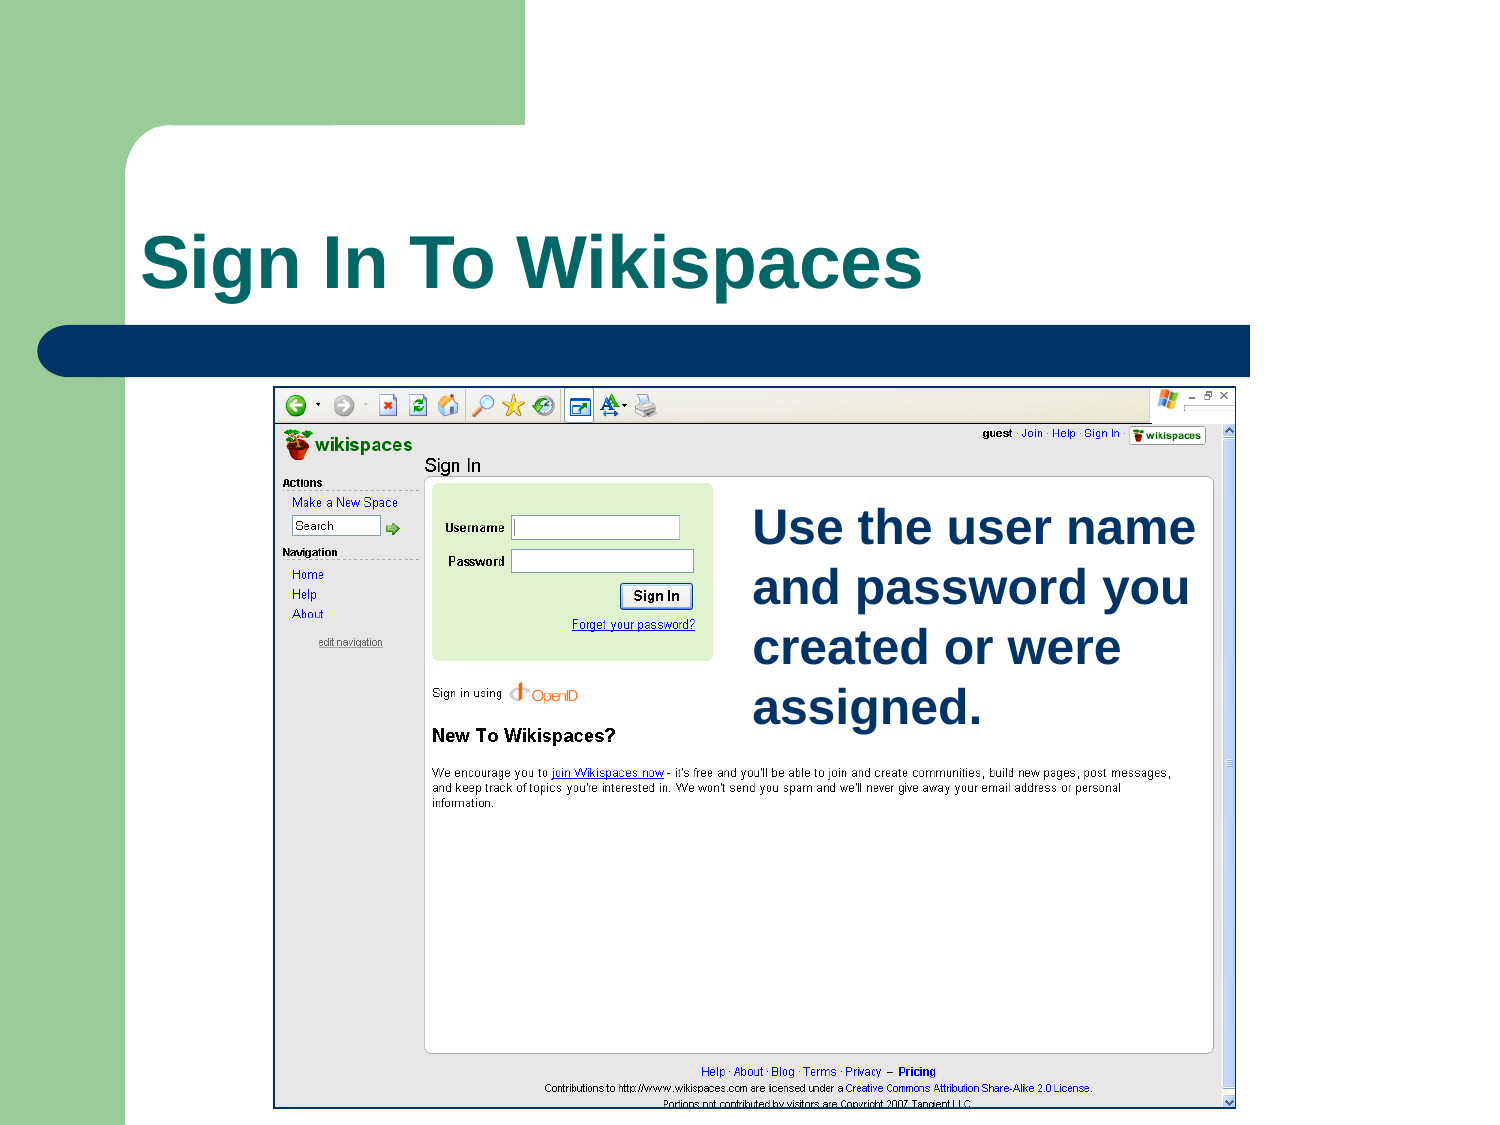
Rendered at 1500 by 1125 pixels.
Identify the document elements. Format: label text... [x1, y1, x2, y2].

picture [274, 387, 1235, 1108]
title Sign In To Wikispaces [124, 124, 1426, 313]
